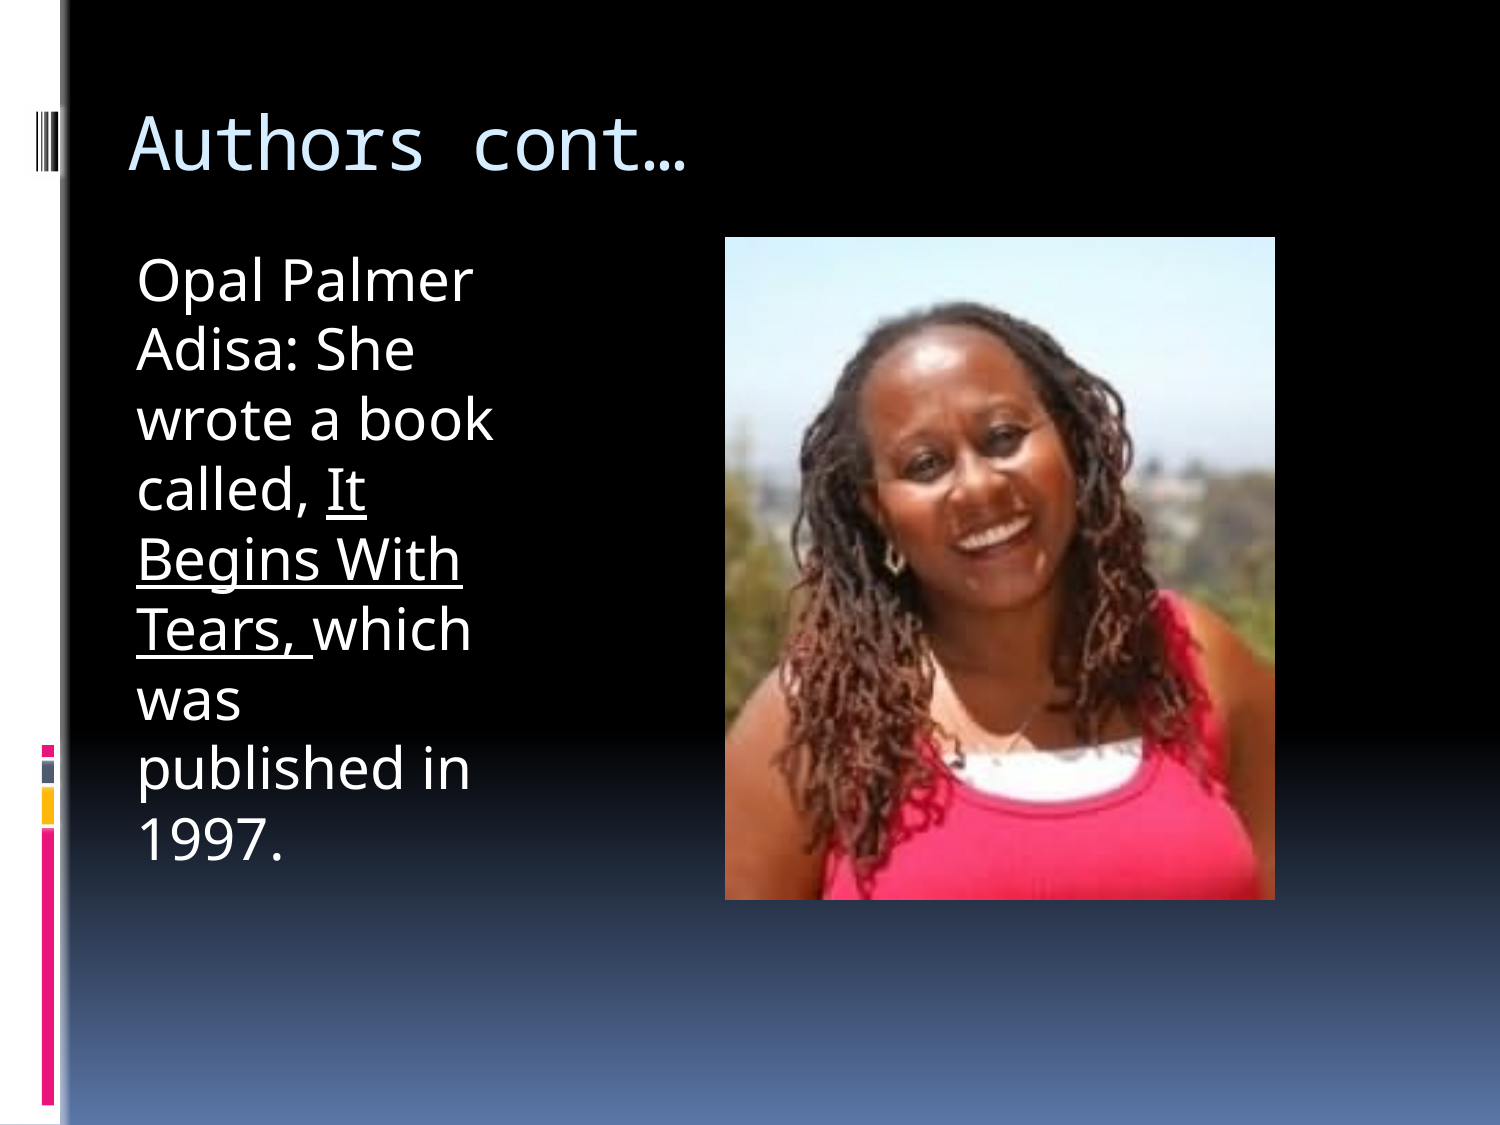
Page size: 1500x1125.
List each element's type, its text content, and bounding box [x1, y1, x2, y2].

title Authors cont… [112, 44, 1463, 236]
list Opal Palmer Adisa: She wrote a book called, It Begins With Tears, which was published in 1997. [112, 235, 525, 986]
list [724, 236, 1276, 901]
